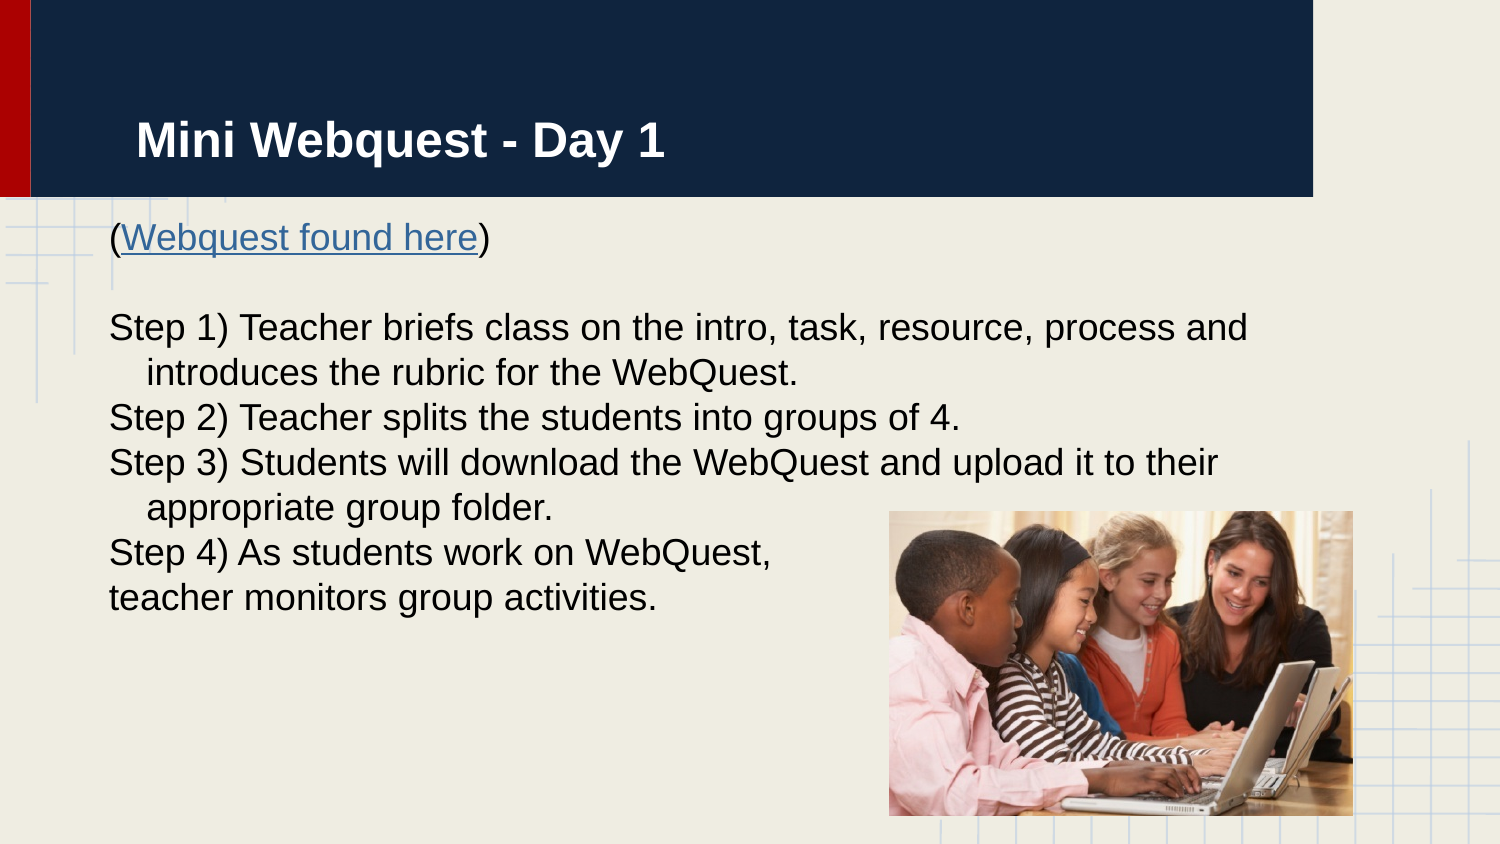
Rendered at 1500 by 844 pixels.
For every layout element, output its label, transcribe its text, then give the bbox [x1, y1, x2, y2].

list (Webquest found here) Step 1) Teacher briefs class on the intro, task, resource, process and introduces the rubric for the WebQuest. Step 2) Teacher splits the students into groups of 4. Step 3) Students will download the WebQuest and upload it to their appropriate group folder. Step 4) As students work on WebQuest, teacher monitors group activities. [75, 198, 1292, 794]
picture [889, 510, 1353, 816]
title Mini Webquest - Day 1 [75, 16, 1276, 183]
